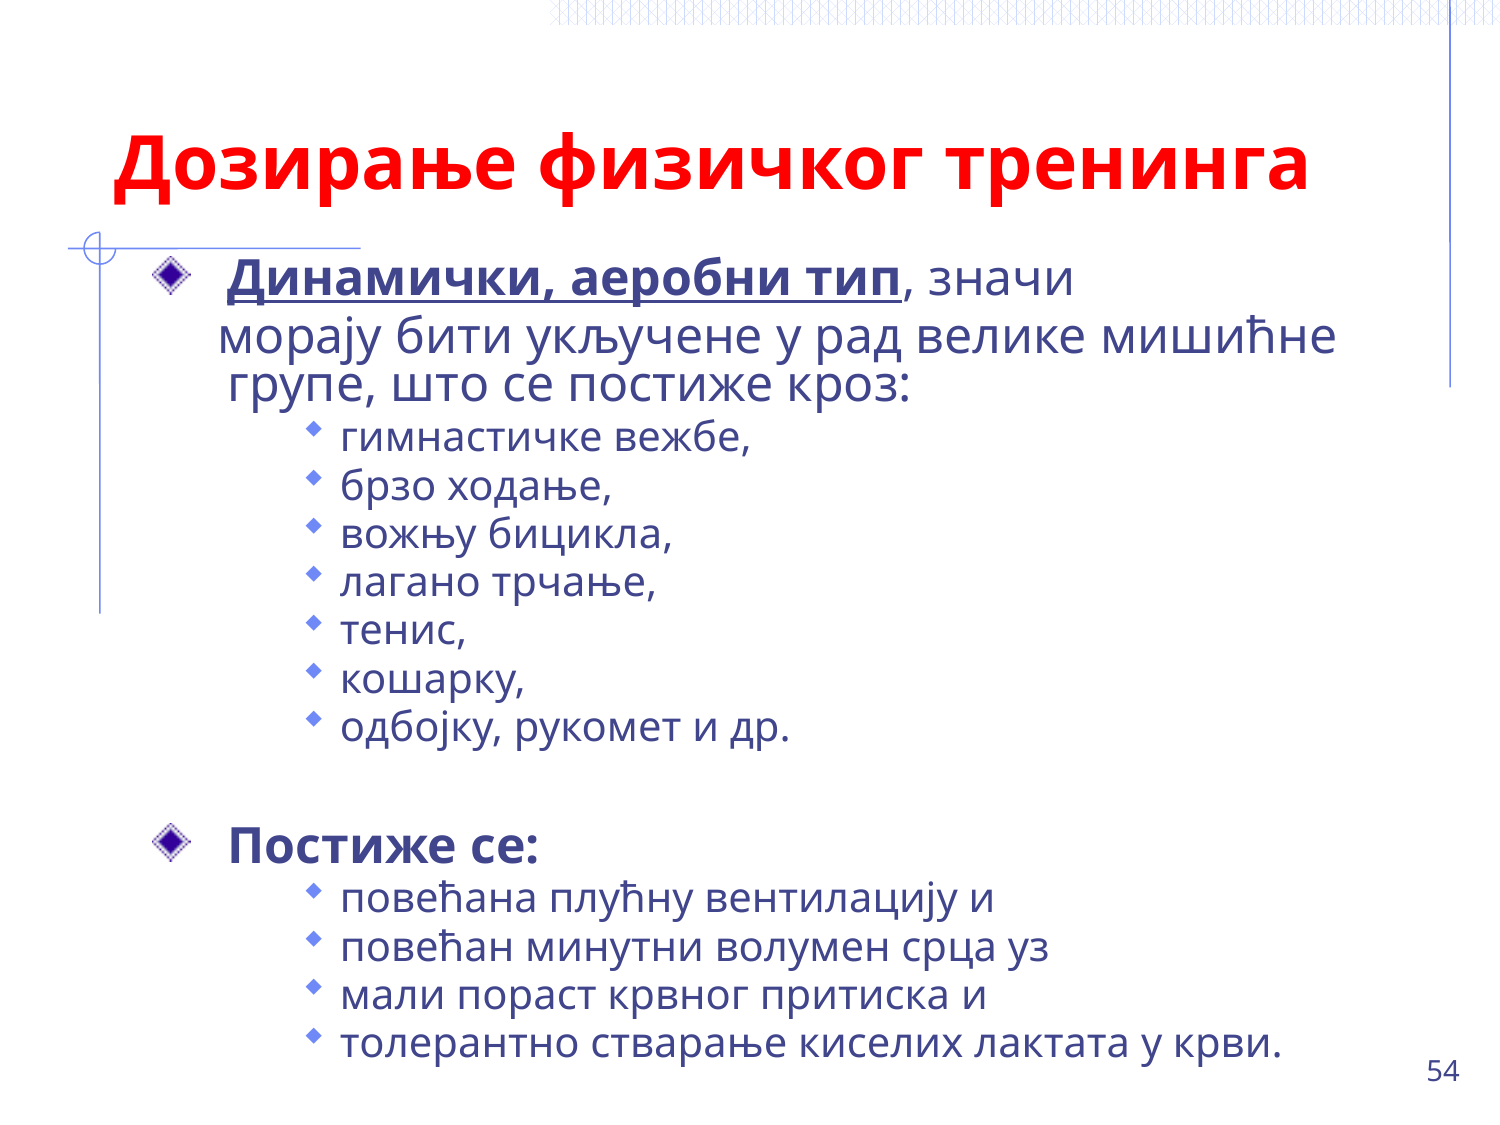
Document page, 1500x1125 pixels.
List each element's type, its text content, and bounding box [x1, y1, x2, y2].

slide_number 54 [1162, 1025, 1475, 1100]
title Дозирање физичког тренинга [99, 24, 1376, 213]
picture [152, 256, 191, 295]
list Динамички, аеробни тип, значи морају бити укључене у рад велике мишићне групе, што се постиже кроз: гимнастичке вежбе, брзо ходање, вожњу бицикла, лагано трчање, тенис, кошарку, одбојку, рукомет и др. Постиже се: повећана плућну вентилацију и повећан минутни волумен срца уз мали пораст крвног притиска и толерантно стварање киселих лактата у крви. [137, 249, 1413, 926]
picture [152, 823, 191, 862]
